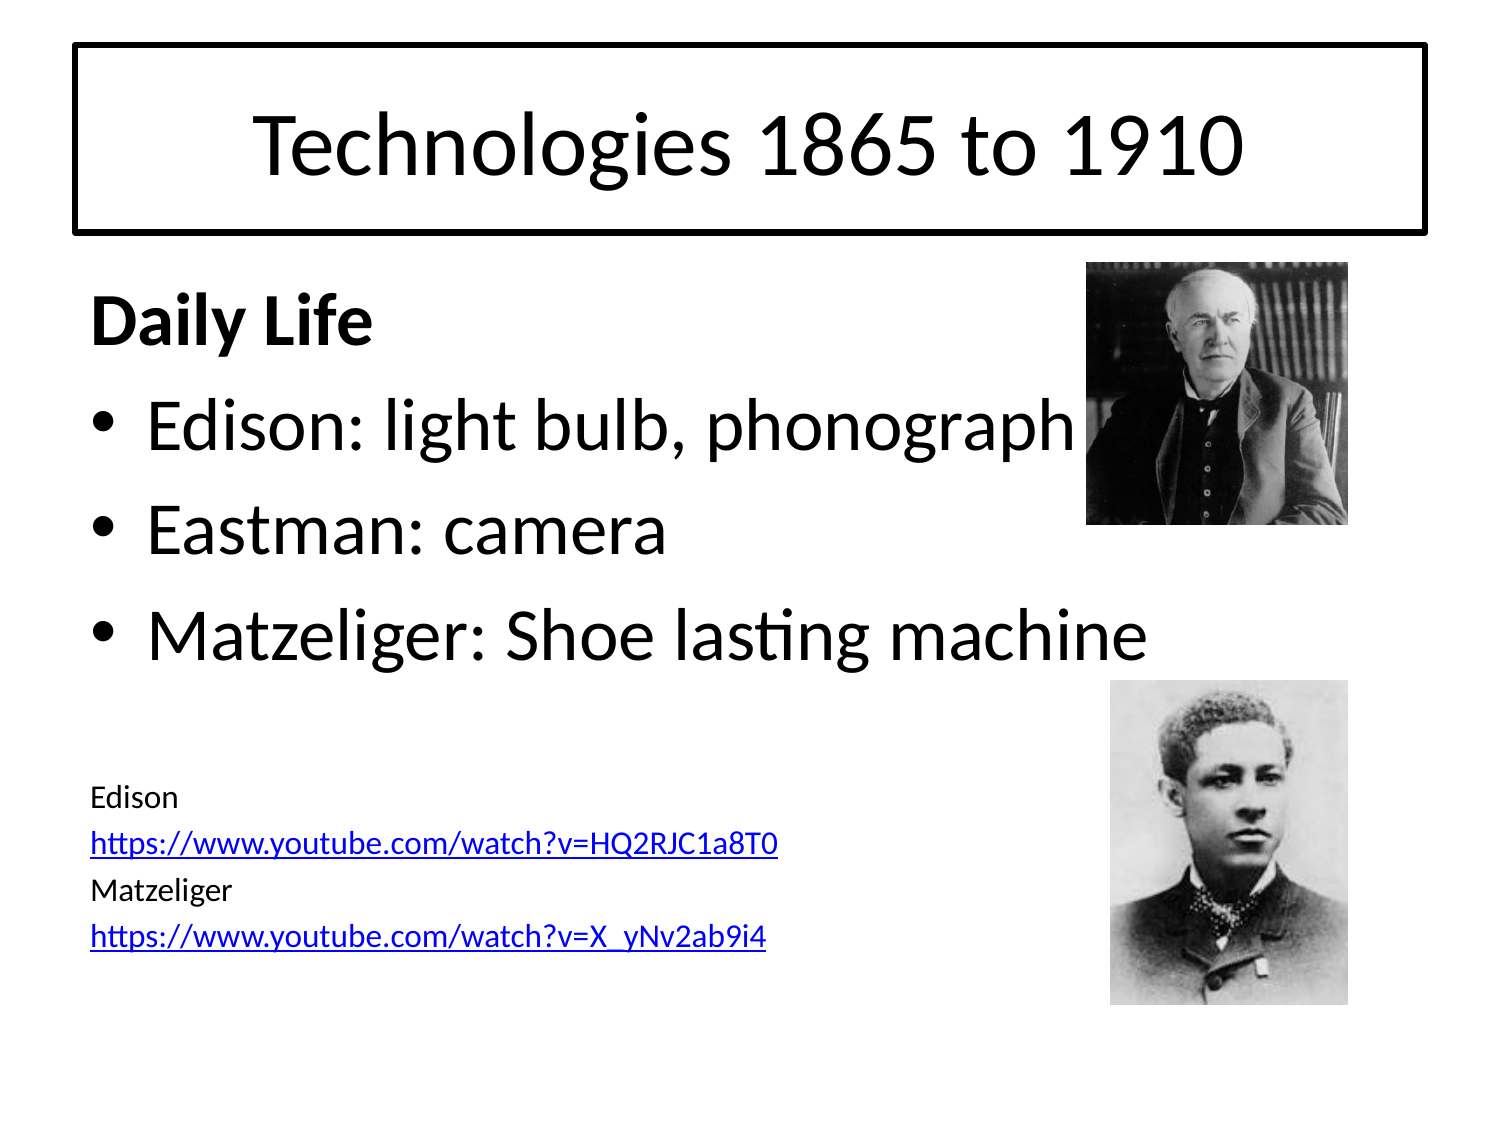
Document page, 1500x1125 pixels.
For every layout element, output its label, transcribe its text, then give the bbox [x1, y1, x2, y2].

picture [1085, 262, 1349, 525]
picture [1110, 679, 1349, 1006]
list Daily Life Edison: light bulb, phonograph Eastman: camera Matzeliger: Shoe lasting machine Edison https://www.youtube.com/watch?v=HQ2RJC1a8T0 Matzeliger https://www.youtube.com/watch?v=X_yNv2ab9i4 [75, 262, 1425, 1005]
title Technologies 1865 to 1910 [75, 45, 1425, 233]
